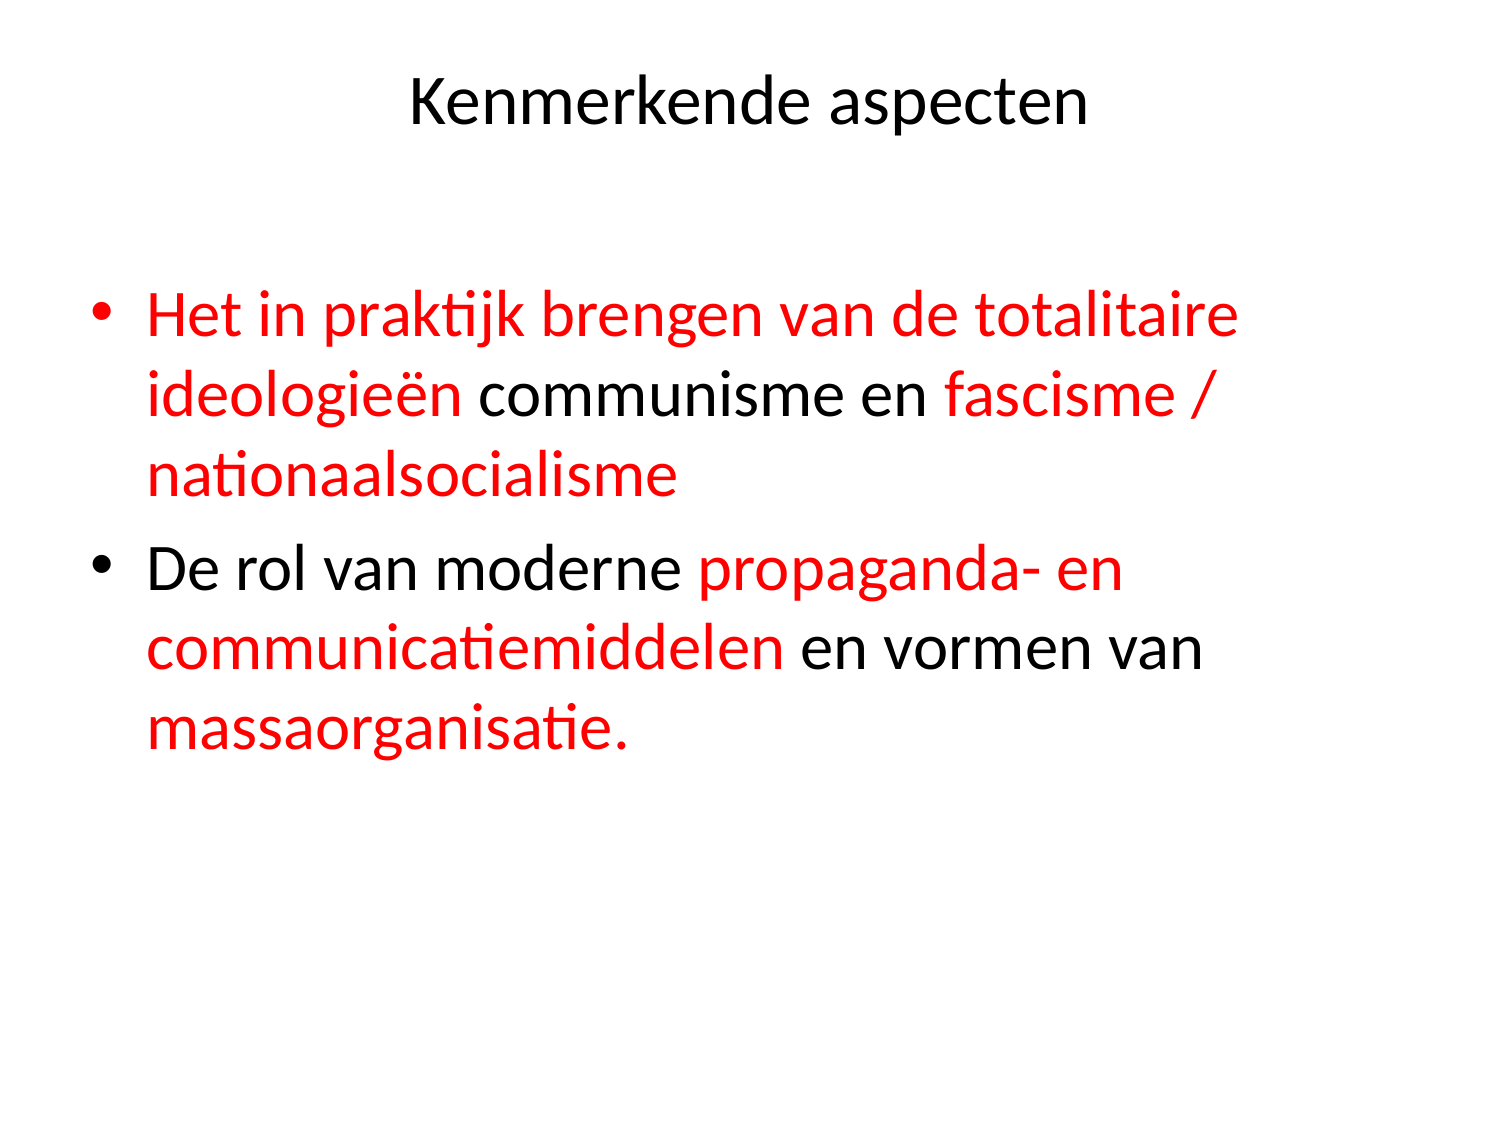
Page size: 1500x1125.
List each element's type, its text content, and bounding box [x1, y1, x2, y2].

list Het in praktijk brengen van de totalitaire ideologieën communisme en fascisme / nationaalsocialisme De rol van moderne propaganda- en communicatiemiddelen en vormen van massaorganisatie. [75, 262, 1425, 1005]
title Kenmerkende aspecten [75, 45, 1425, 233]
